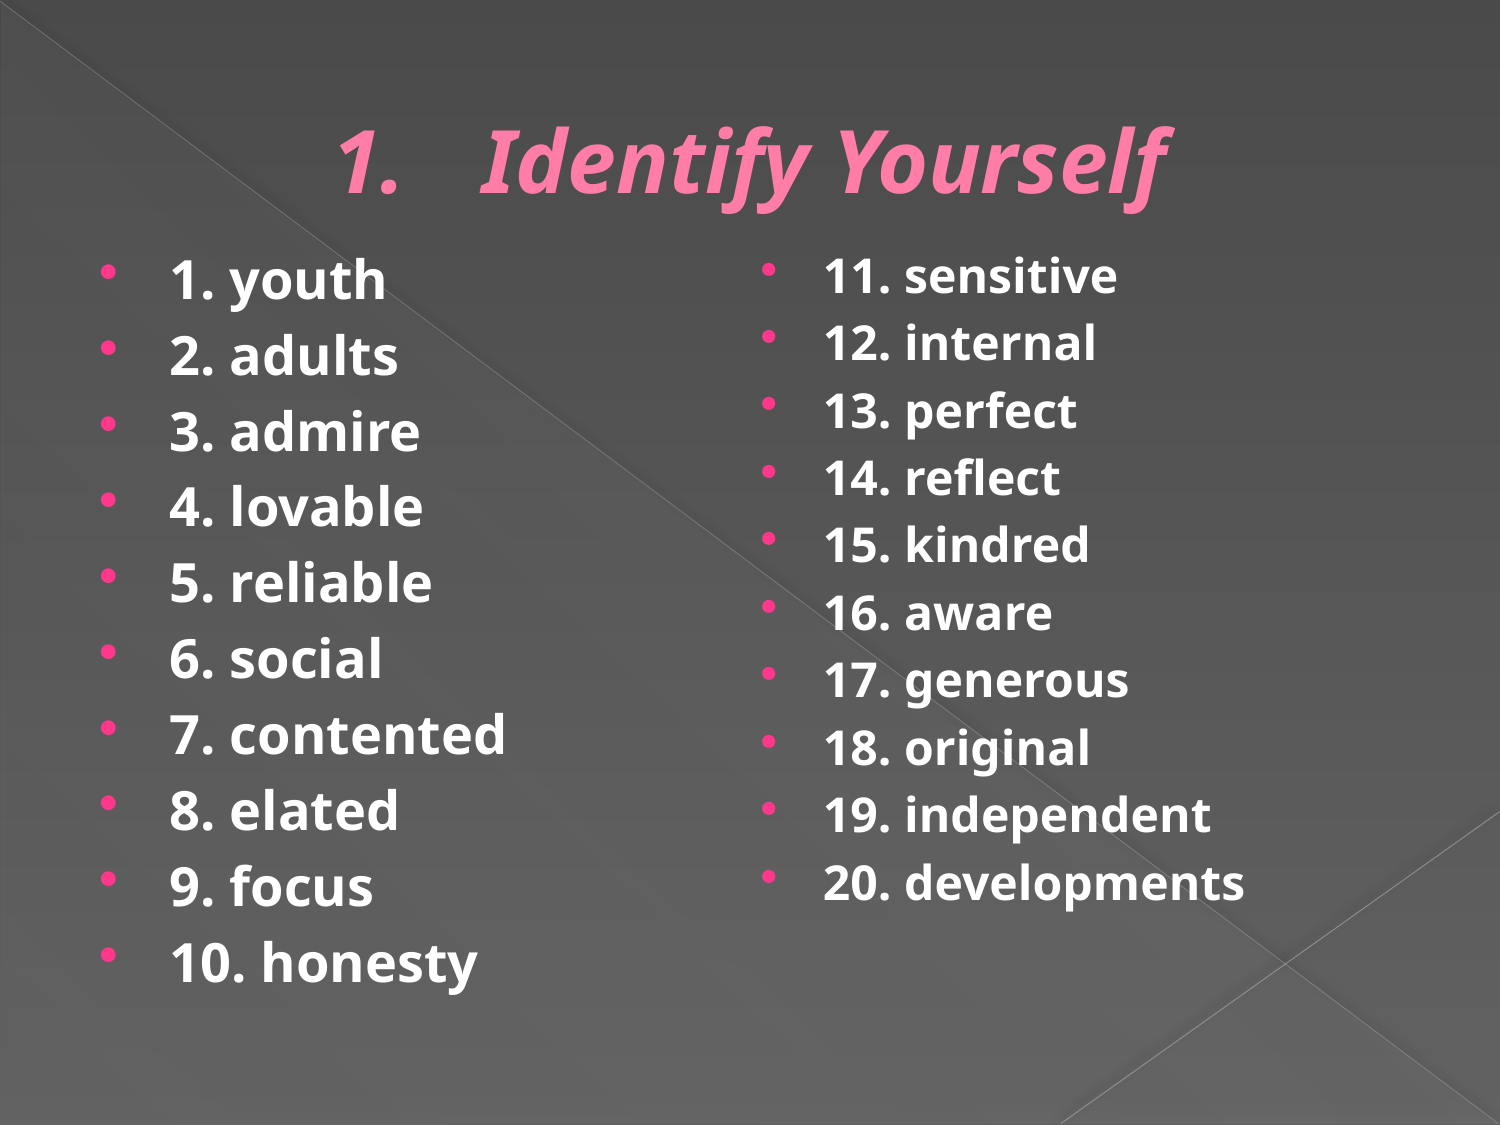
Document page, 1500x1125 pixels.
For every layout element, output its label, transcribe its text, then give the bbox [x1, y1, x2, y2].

list 1. youth 2. adults 3. admire 4. lovable 5. reliable 6. social 7. contented 8. elated 9. focus 10. honesty [75, 237, 738, 1013]
list 11. sensitive 12. internal 13. perfect 14. reflect 15. kindred 16. aware 17. generous 18. original 19. independent 20. developments [737, 237, 1400, 980]
title 1. Identify Yourself [75, 43, 1425, 274]
